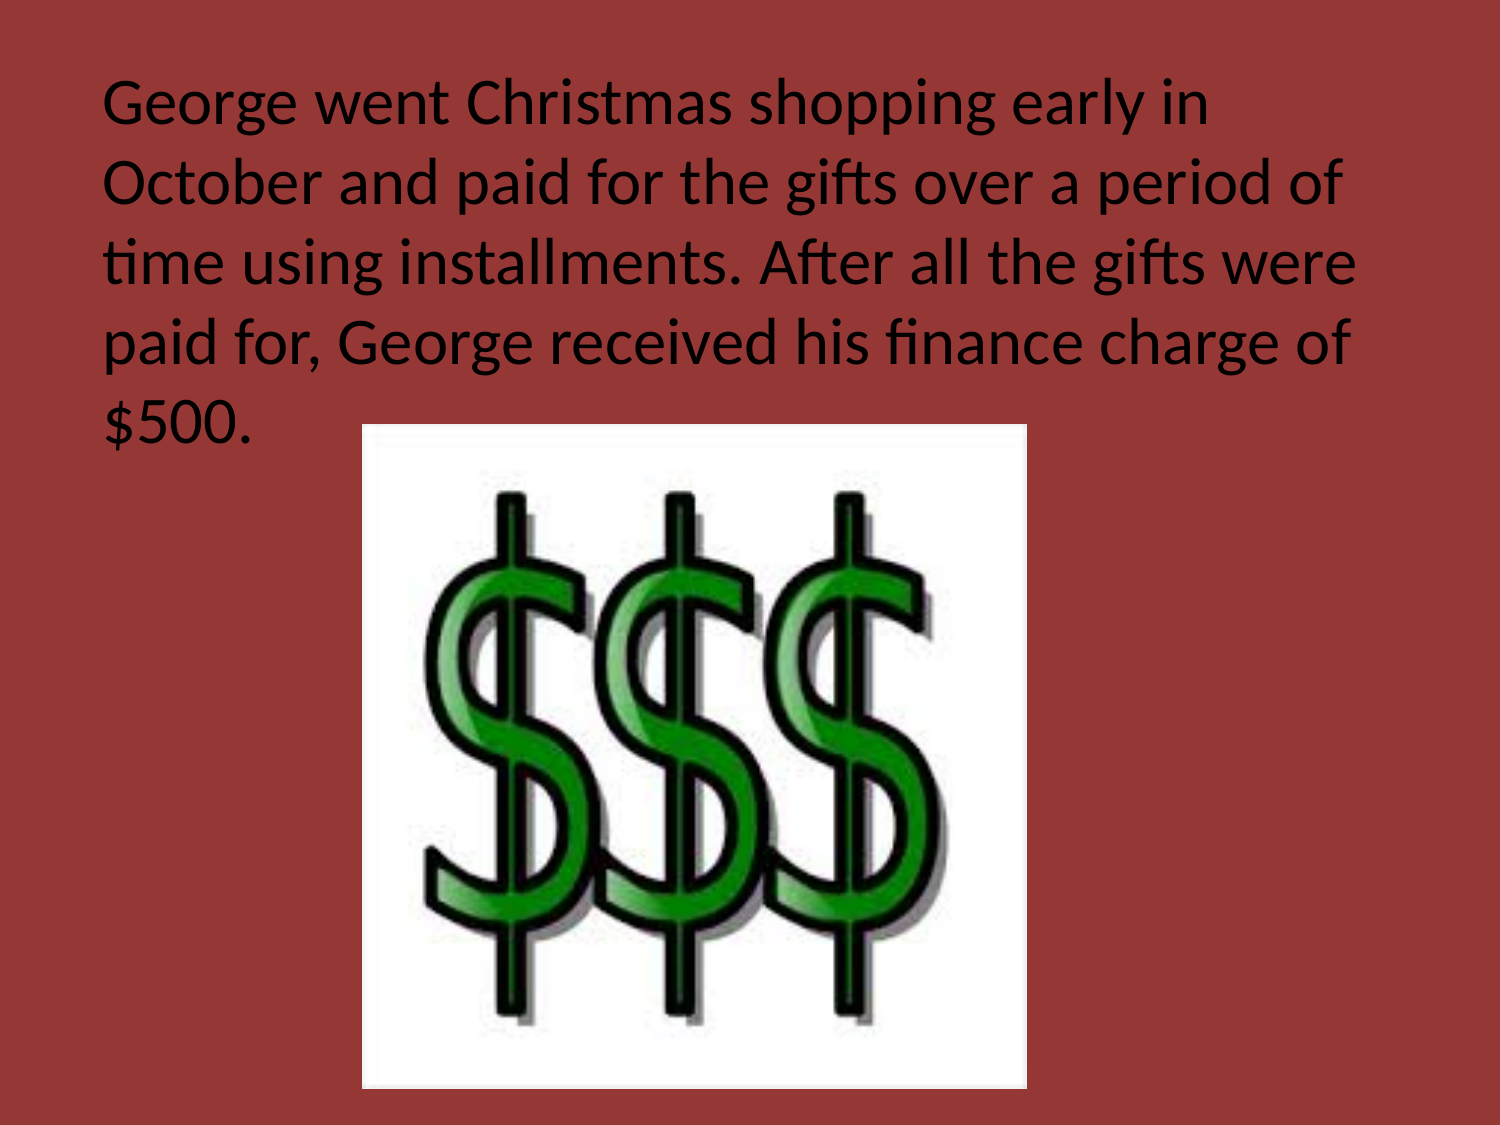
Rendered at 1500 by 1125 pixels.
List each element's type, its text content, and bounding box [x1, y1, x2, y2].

picture [362, 424, 1027, 1090]
list George went Christmas shopping early in October and paid for the gifts over a period of time using installments. After all the gifts were paid for, George received his finance charge of $500. [87, 50, 1438, 793]
